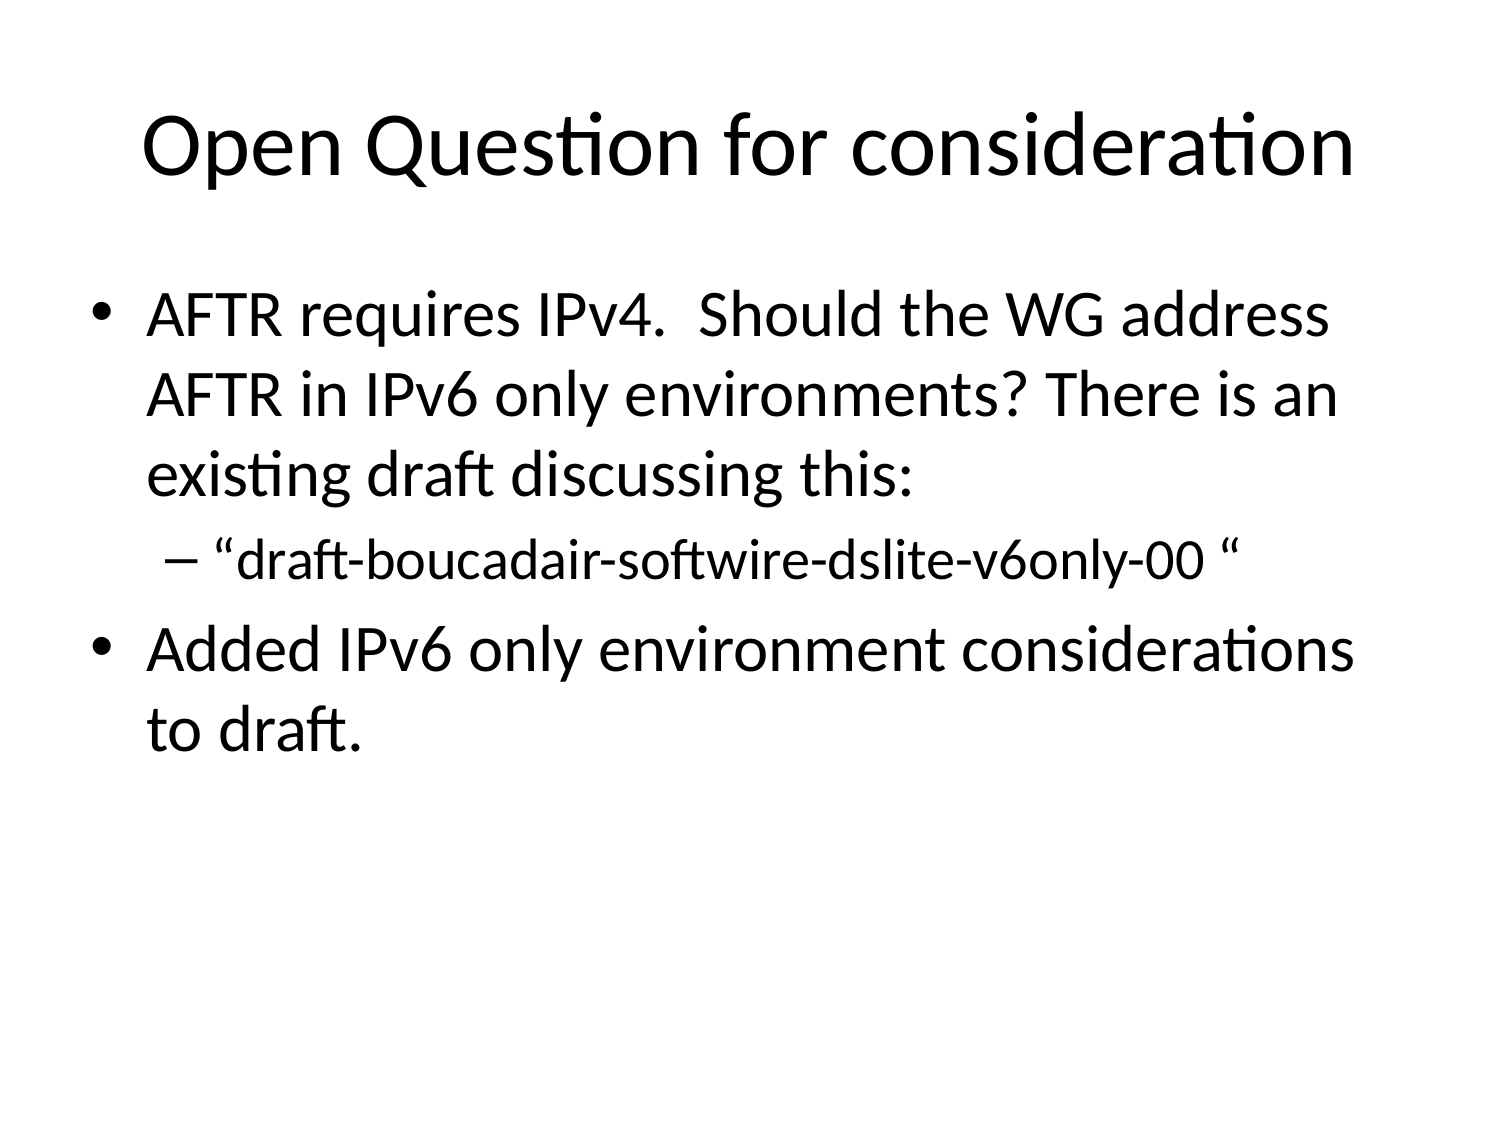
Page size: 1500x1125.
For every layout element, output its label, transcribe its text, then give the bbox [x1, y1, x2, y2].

list AFTR requires IPv4. Should the WG address AFTR in IPv6 only environments? There is an existing draft discussing this: “draft-boucadair-softwire-dslite-v6only-00 “ Added IPv6 only environment considerations to draft. [74, 262, 1426, 1006]
title Open Question for consideration [74, 44, 1426, 233]
